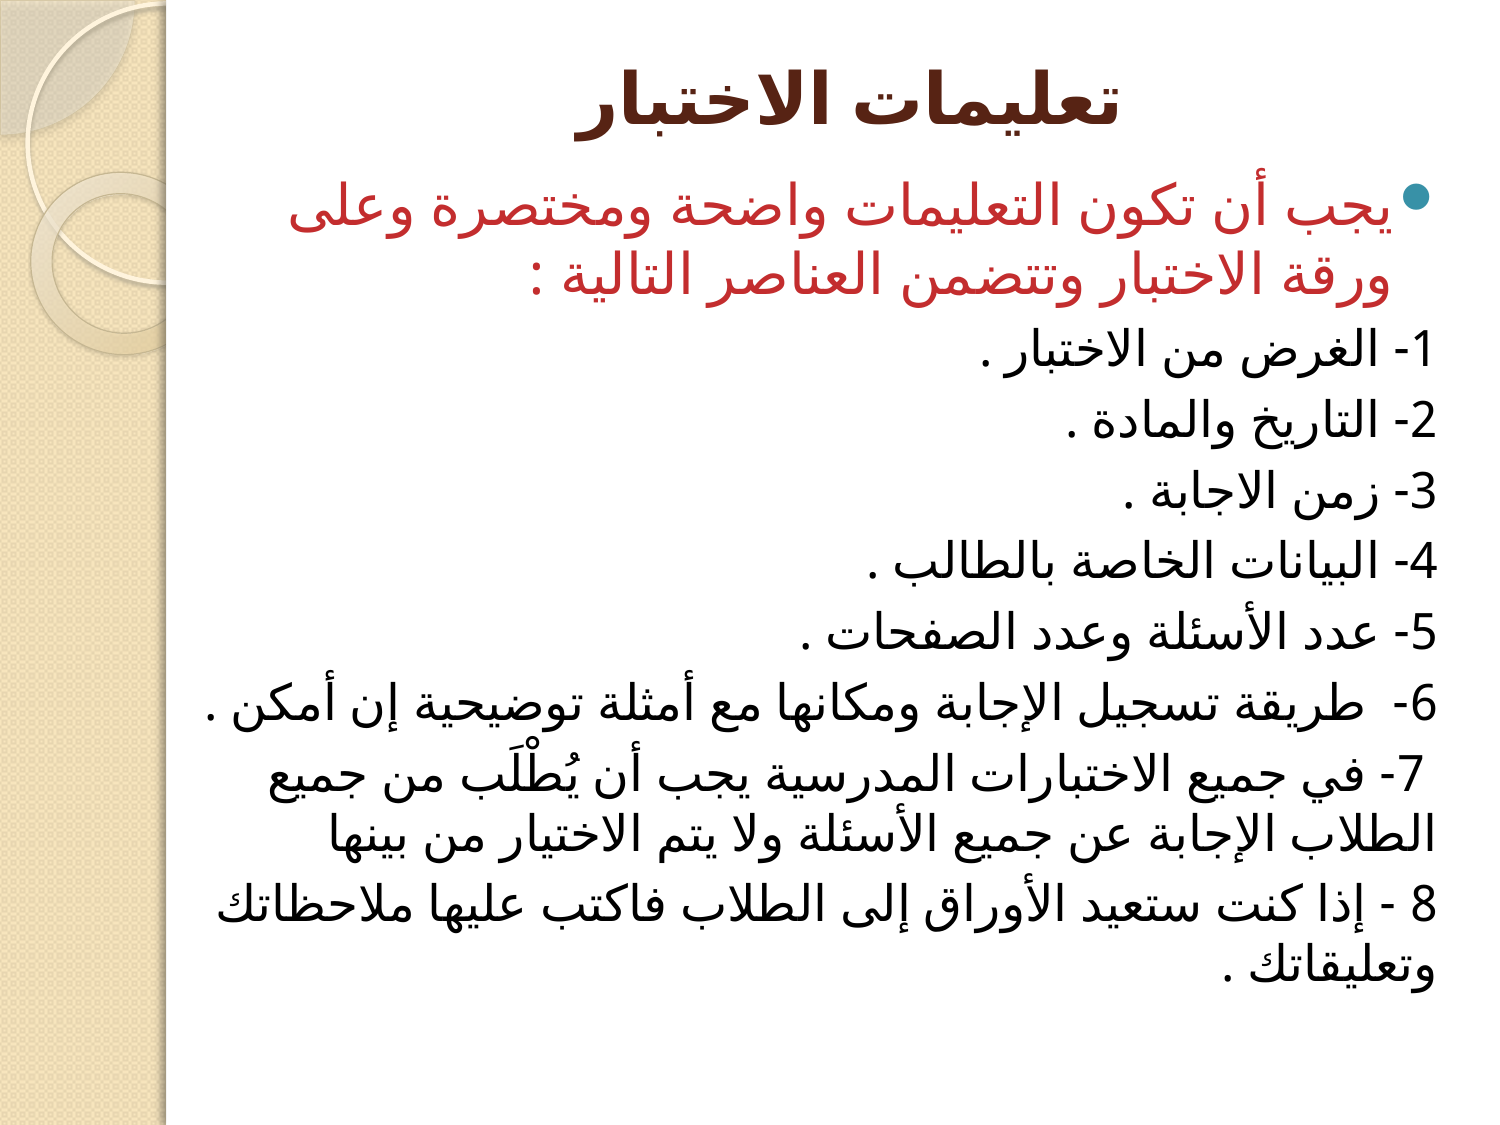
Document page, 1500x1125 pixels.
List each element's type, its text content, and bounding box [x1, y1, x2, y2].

title تعليمات الاختبار [235, 45, 1466, 160]
list يجب أن تكون التعليمات واضحة ومختصرة وعلى ورقة الاختبار وتتضمن العناصر التالية : 1- الغرض من الاختبار . 2- التاريخ والمادة . 3- زمن الاجابة . 4- البيانات الخاصة بالطالب . 5- عدد الأسئلة وعدد الصفحات . 6- طريقة تسجيل الإجابة ومكانها مع أمثلة توضيحية إن أمكن . 7- في جميع الاختبارات المدرسية يجب أن يُطْلَب من جميع الطلاب الإجابة عن جميع الأسئلة ولا يتم الاختيار من بينها 8 - إذا كنت ستعيد الأوراق إلى الطلاب فاكتب عليها ملاحظاتك وتعليقاتك . [183, 160, 1466, 1025]
